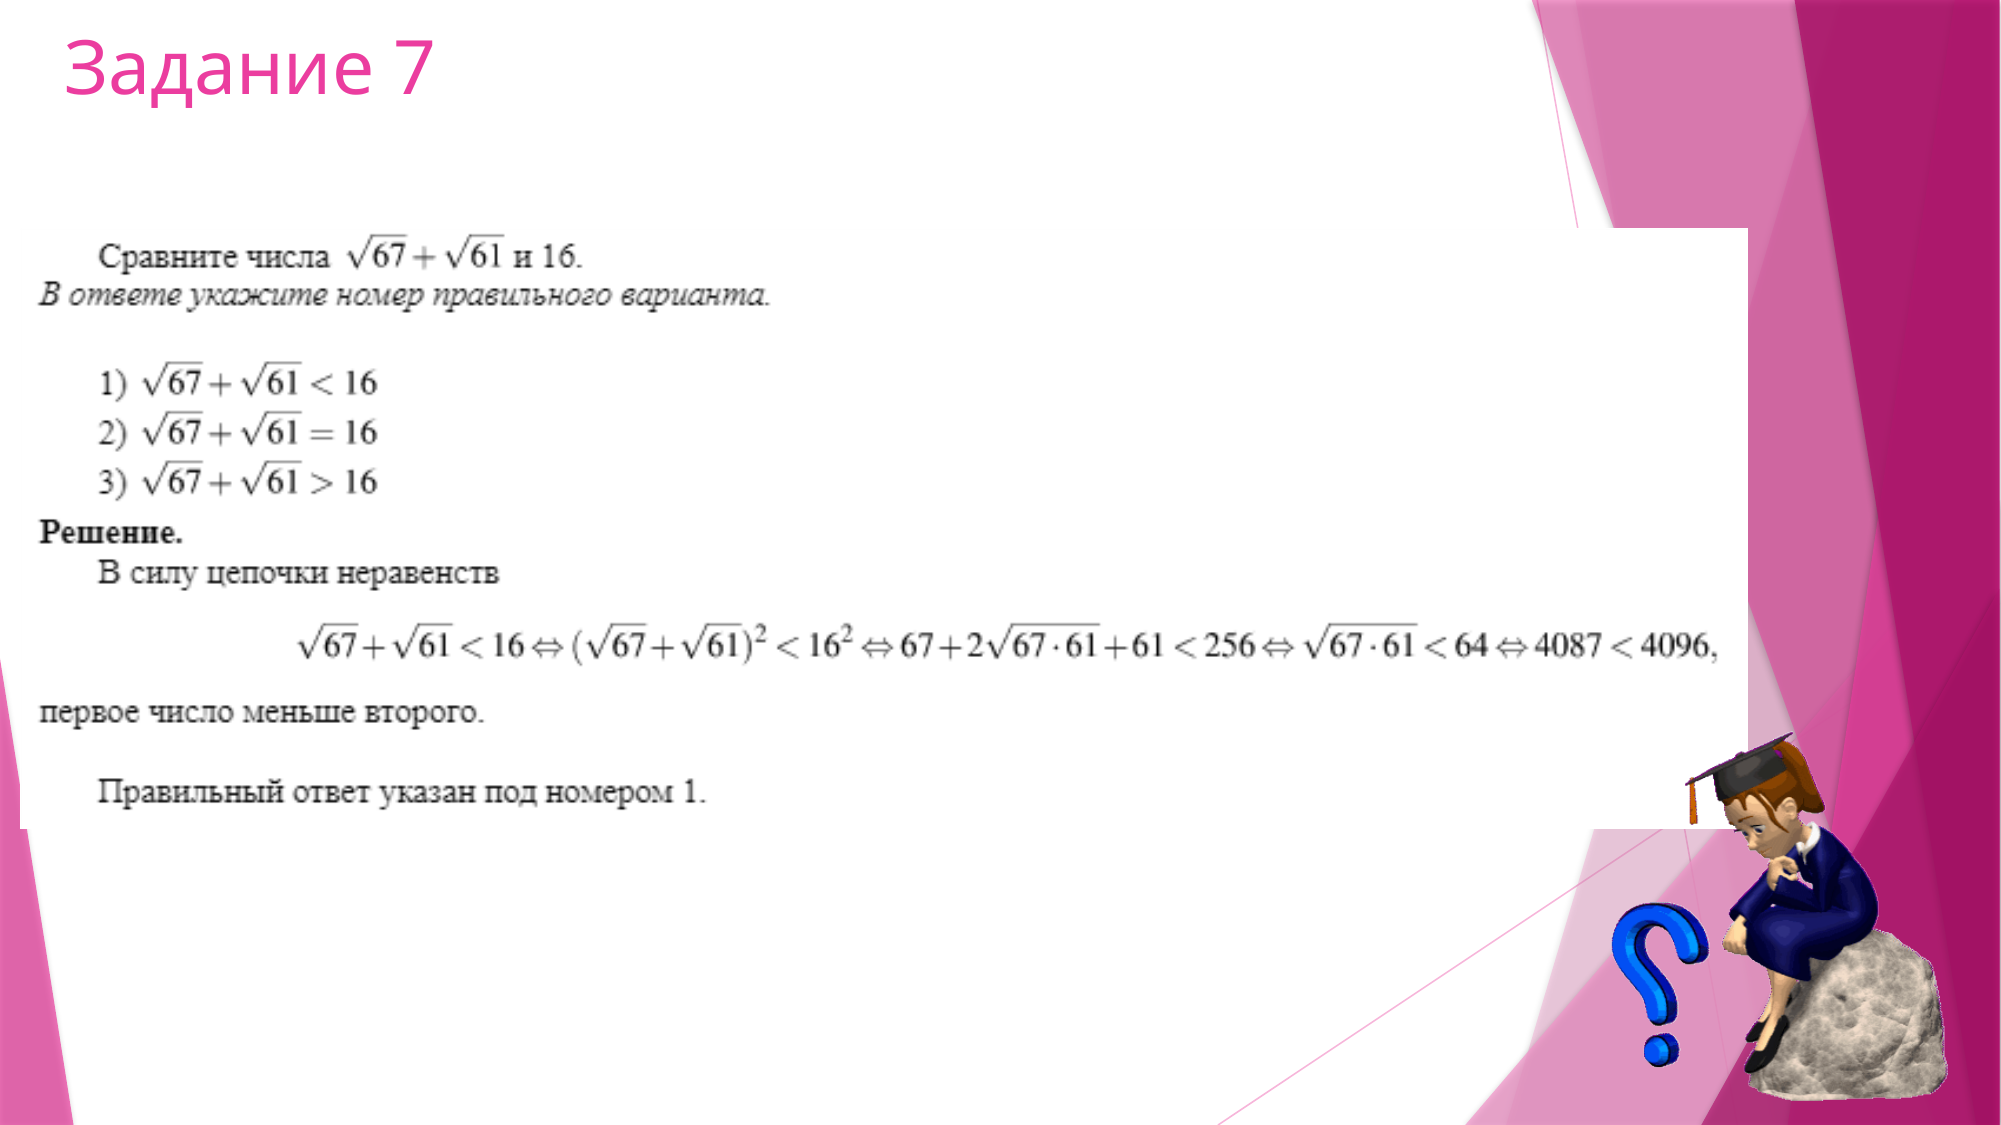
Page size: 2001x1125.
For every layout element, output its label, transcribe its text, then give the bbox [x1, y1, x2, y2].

picture [1585, 719, 1961, 1111]
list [20, 227, 1748, 829]
title Задание 7 [49, 11, 1461, 227]
